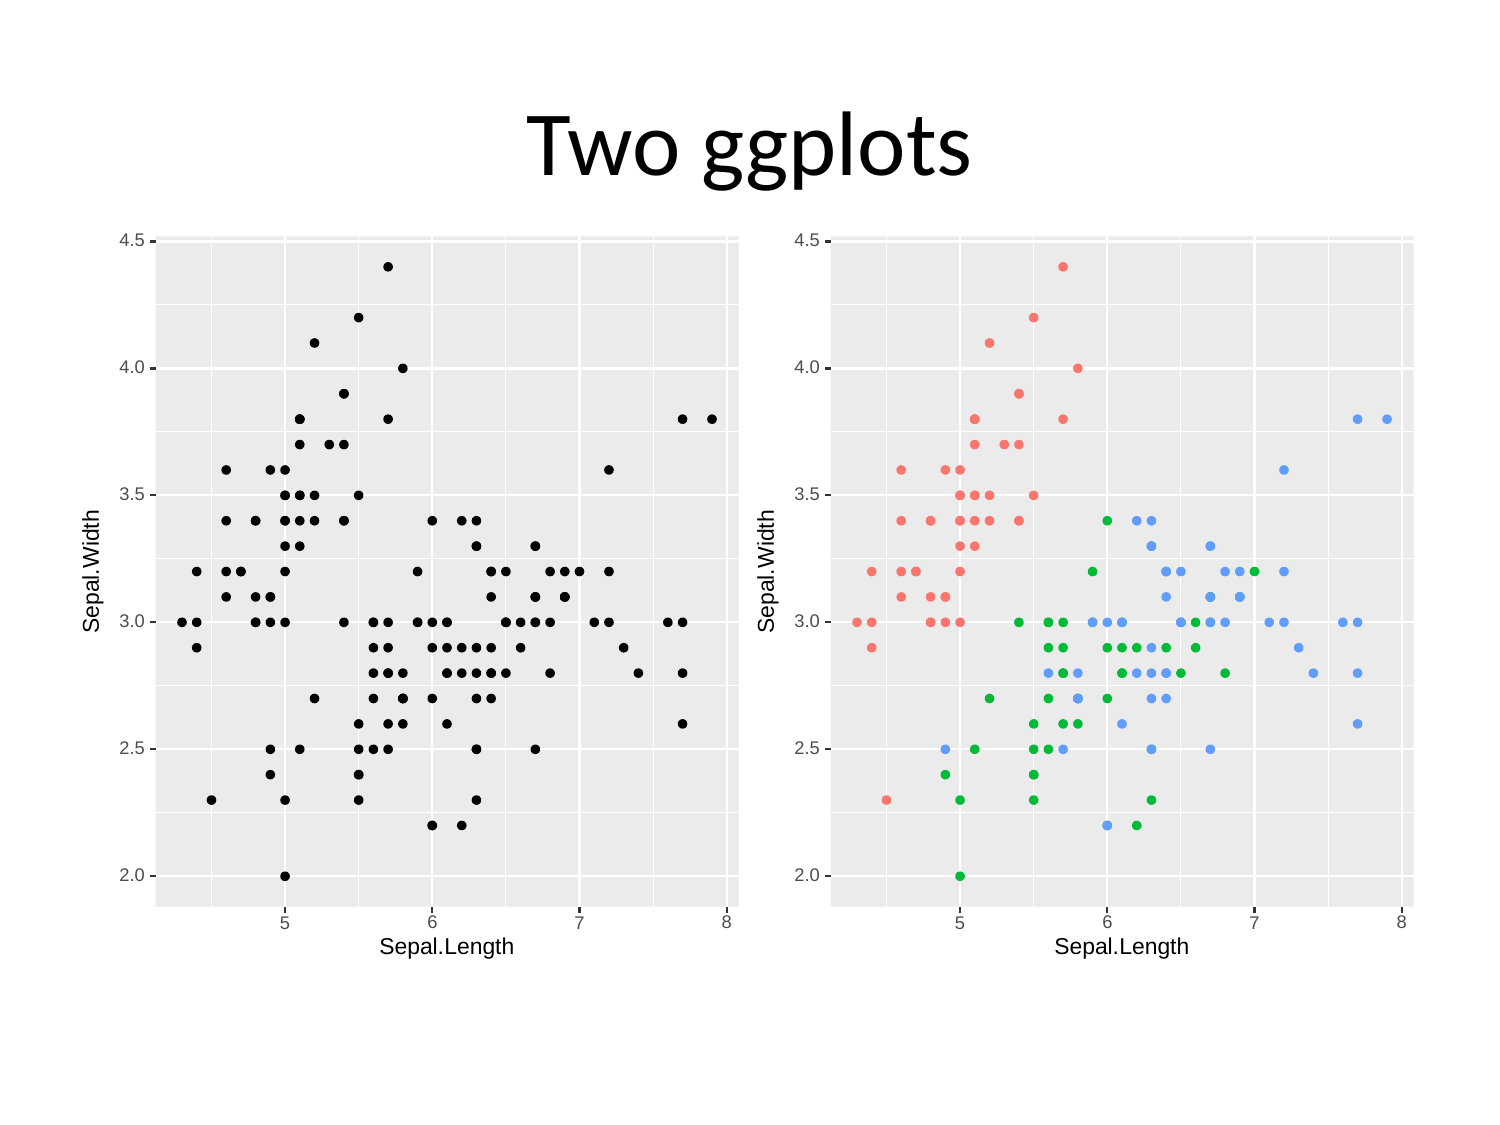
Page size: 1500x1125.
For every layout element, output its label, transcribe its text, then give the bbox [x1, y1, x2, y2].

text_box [74, 224, 748, 976]
title Two ggplots [75, 45, 1425, 224]
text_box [749, 224, 1426, 976]
